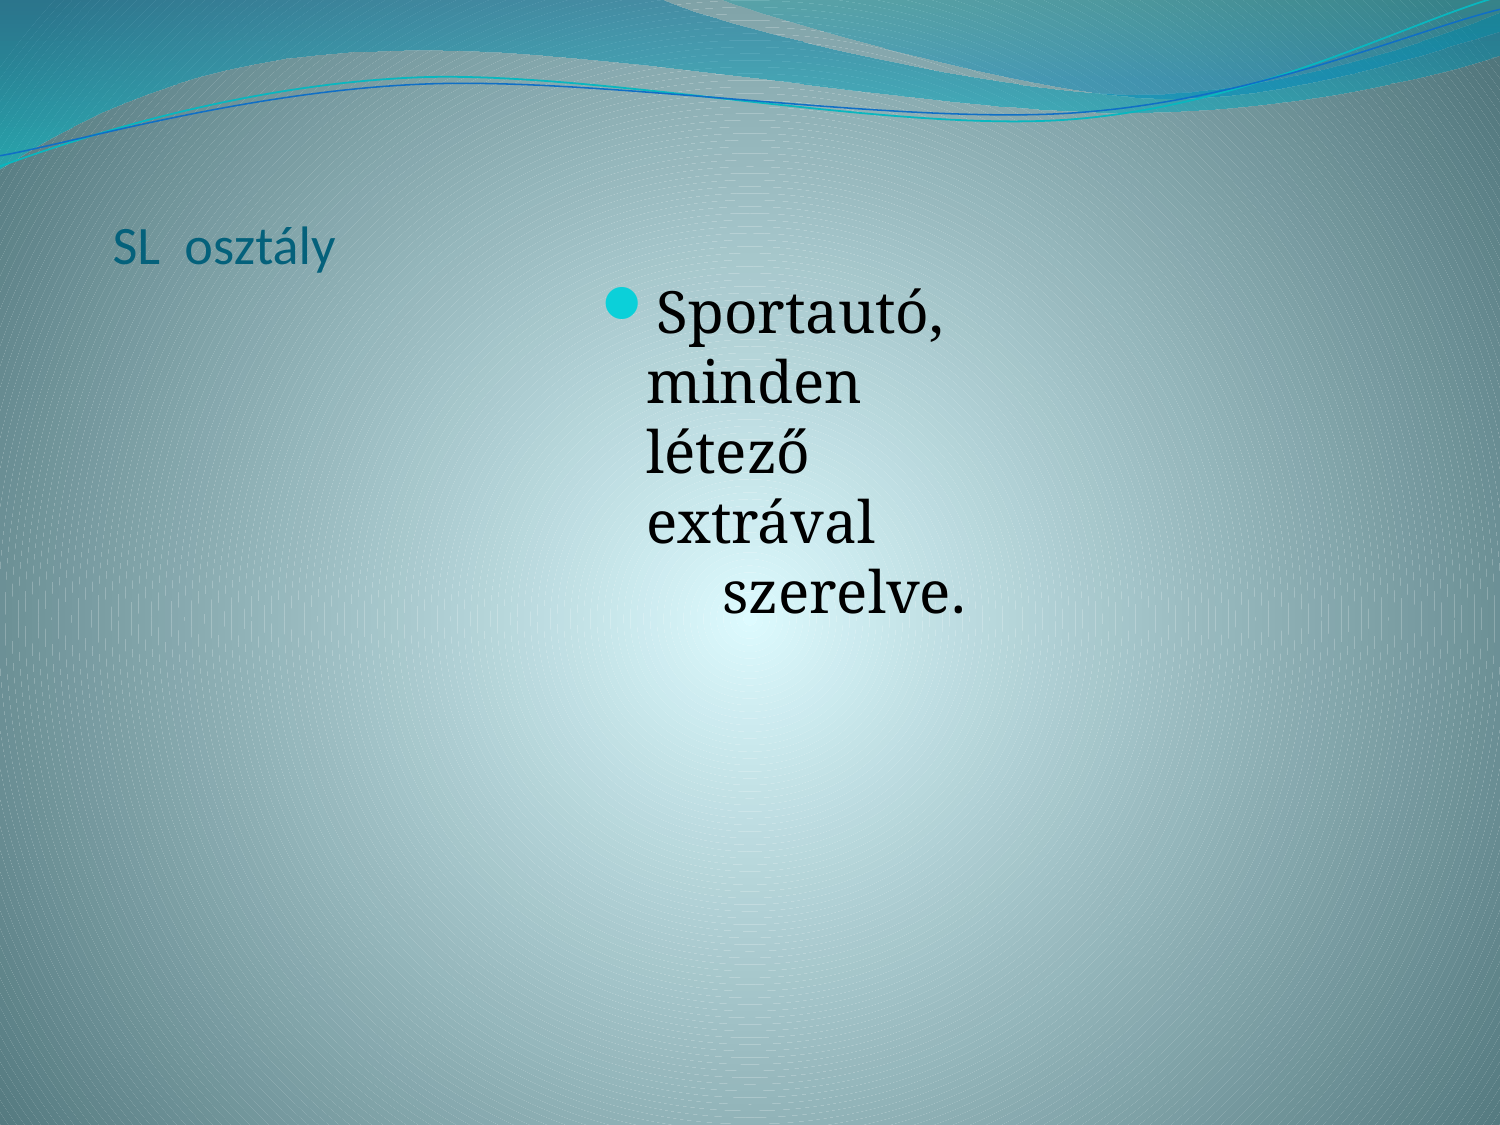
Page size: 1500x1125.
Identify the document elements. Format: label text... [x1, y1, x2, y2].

title SL osztály [112, 84, 563, 275]
list Sportautó, minden létező extrával szerelve. [586, 275, 1425, 1025]
